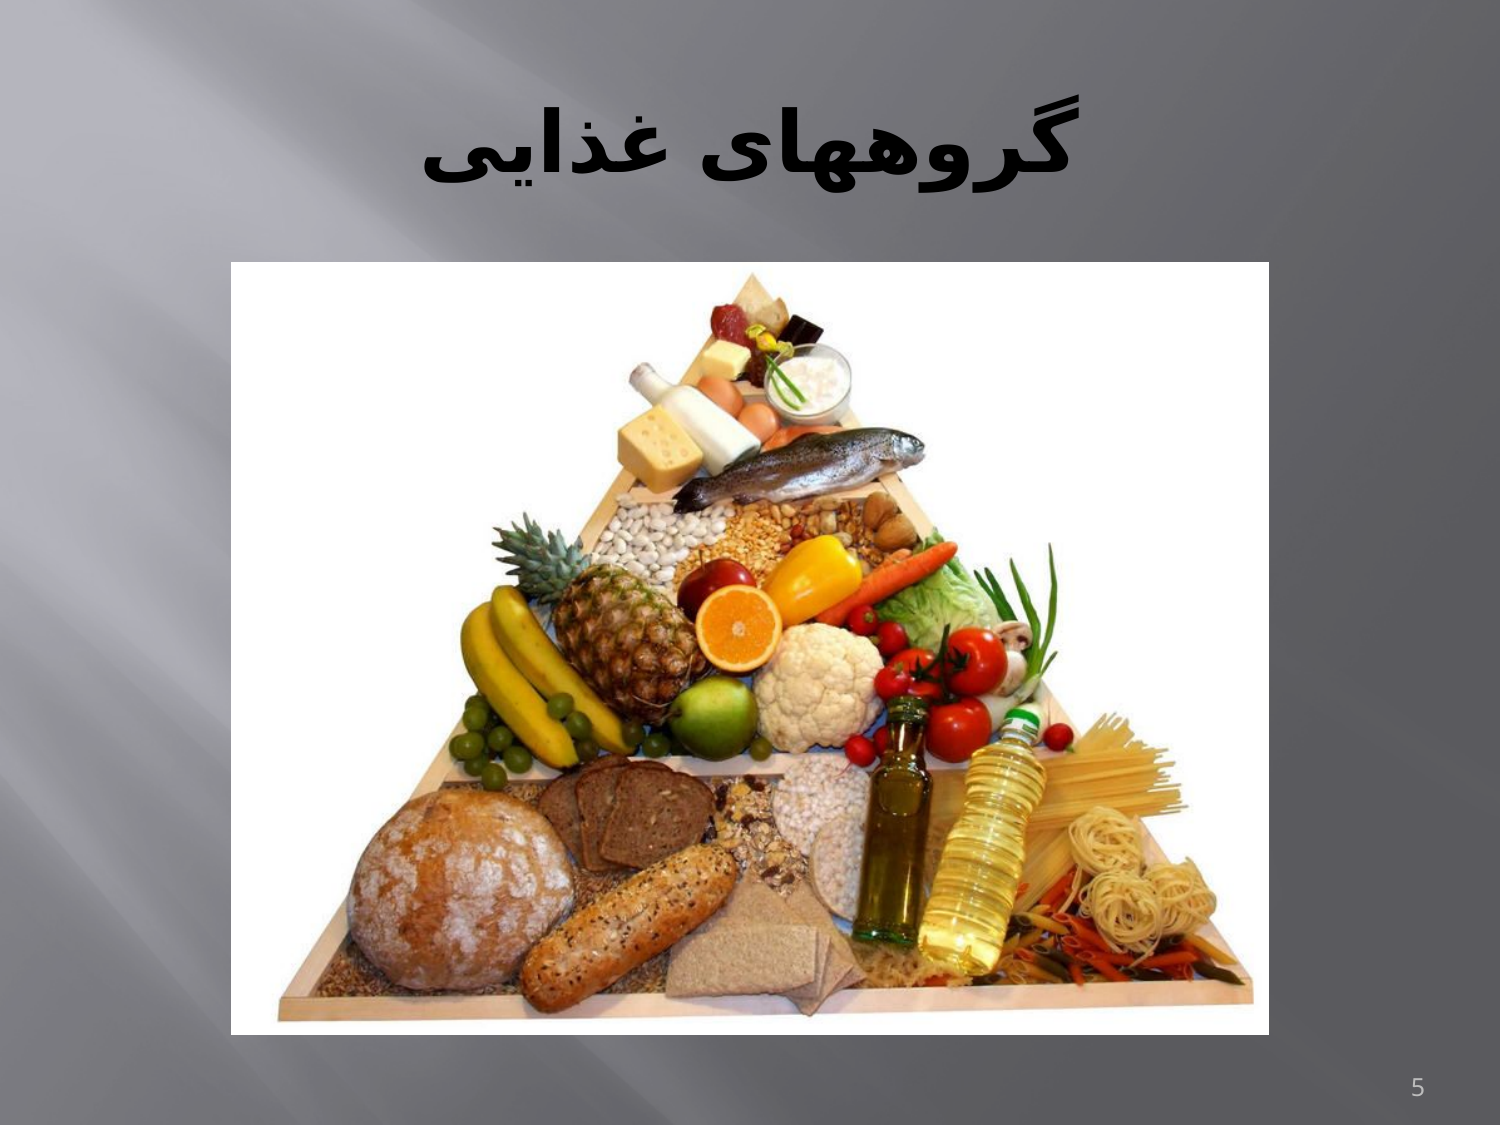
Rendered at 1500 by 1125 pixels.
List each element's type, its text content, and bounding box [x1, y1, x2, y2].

title گروههای غذایی [75, 45, 1425, 233]
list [231, 262, 1269, 1036]
slide_number 5 [1299, 1052, 1425, 1113]
